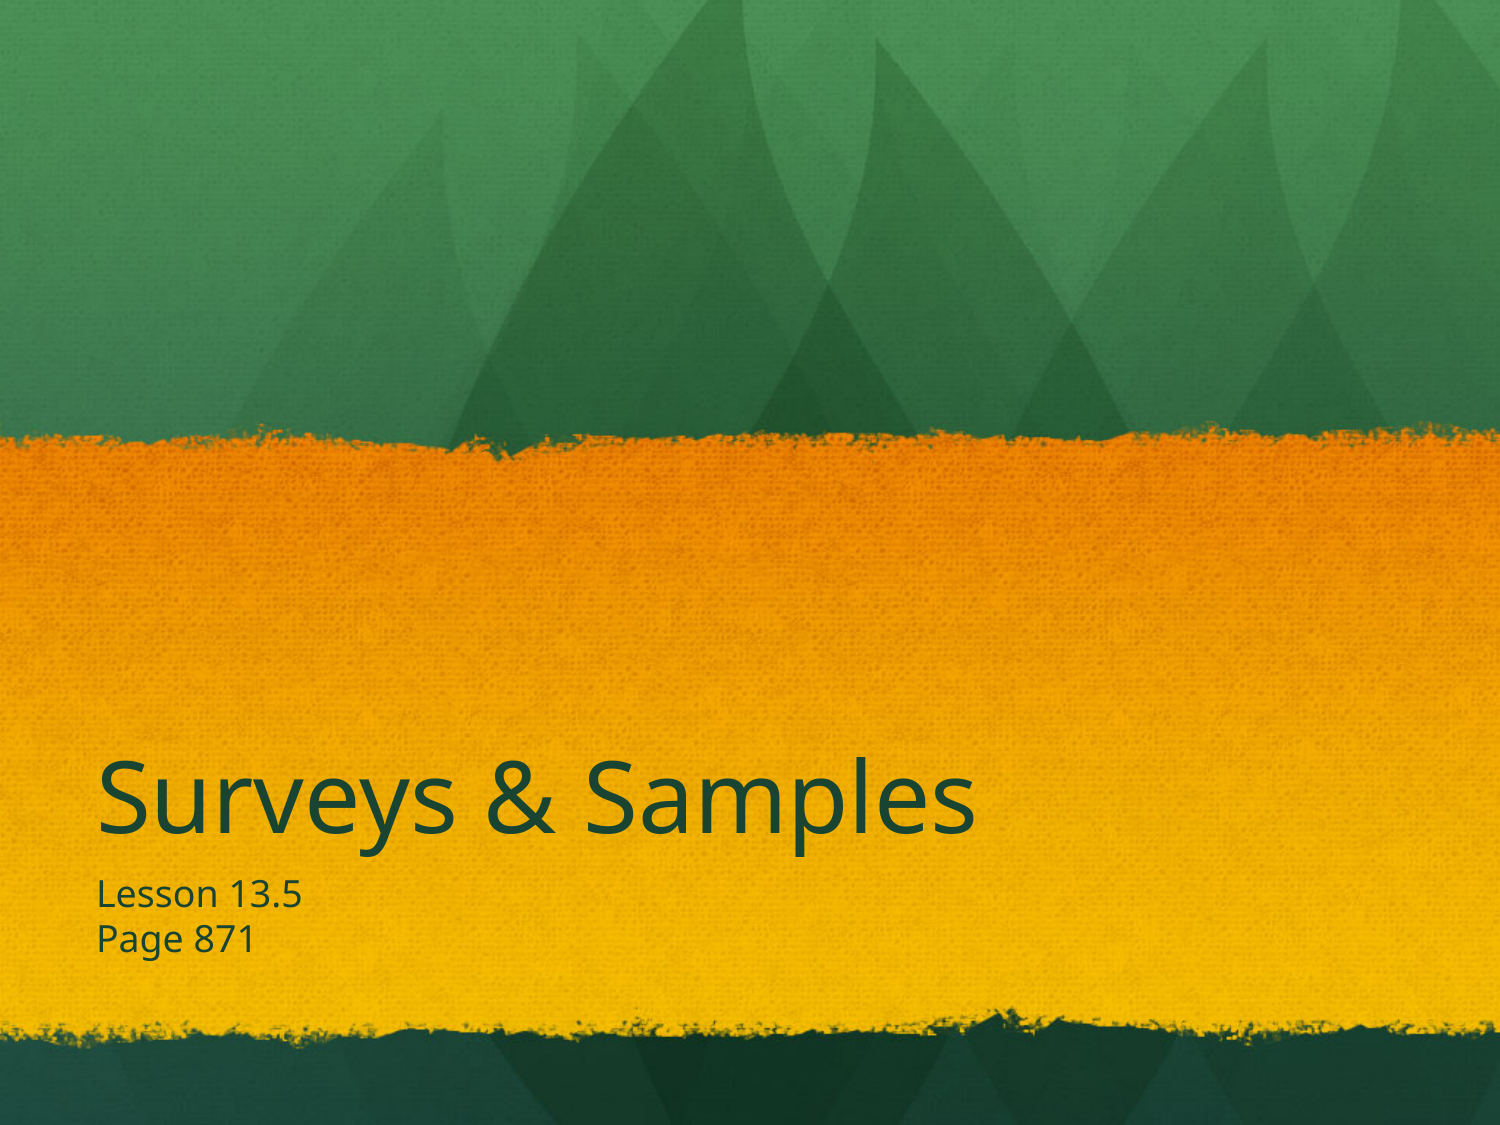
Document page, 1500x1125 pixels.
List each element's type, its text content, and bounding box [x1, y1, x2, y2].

subtitle Lesson 13.5 Page 871 [81, 862, 1262, 1025]
title Surveys & Samples [81, 619, 1262, 861]
picture [0, 0, 1500, 1125]
